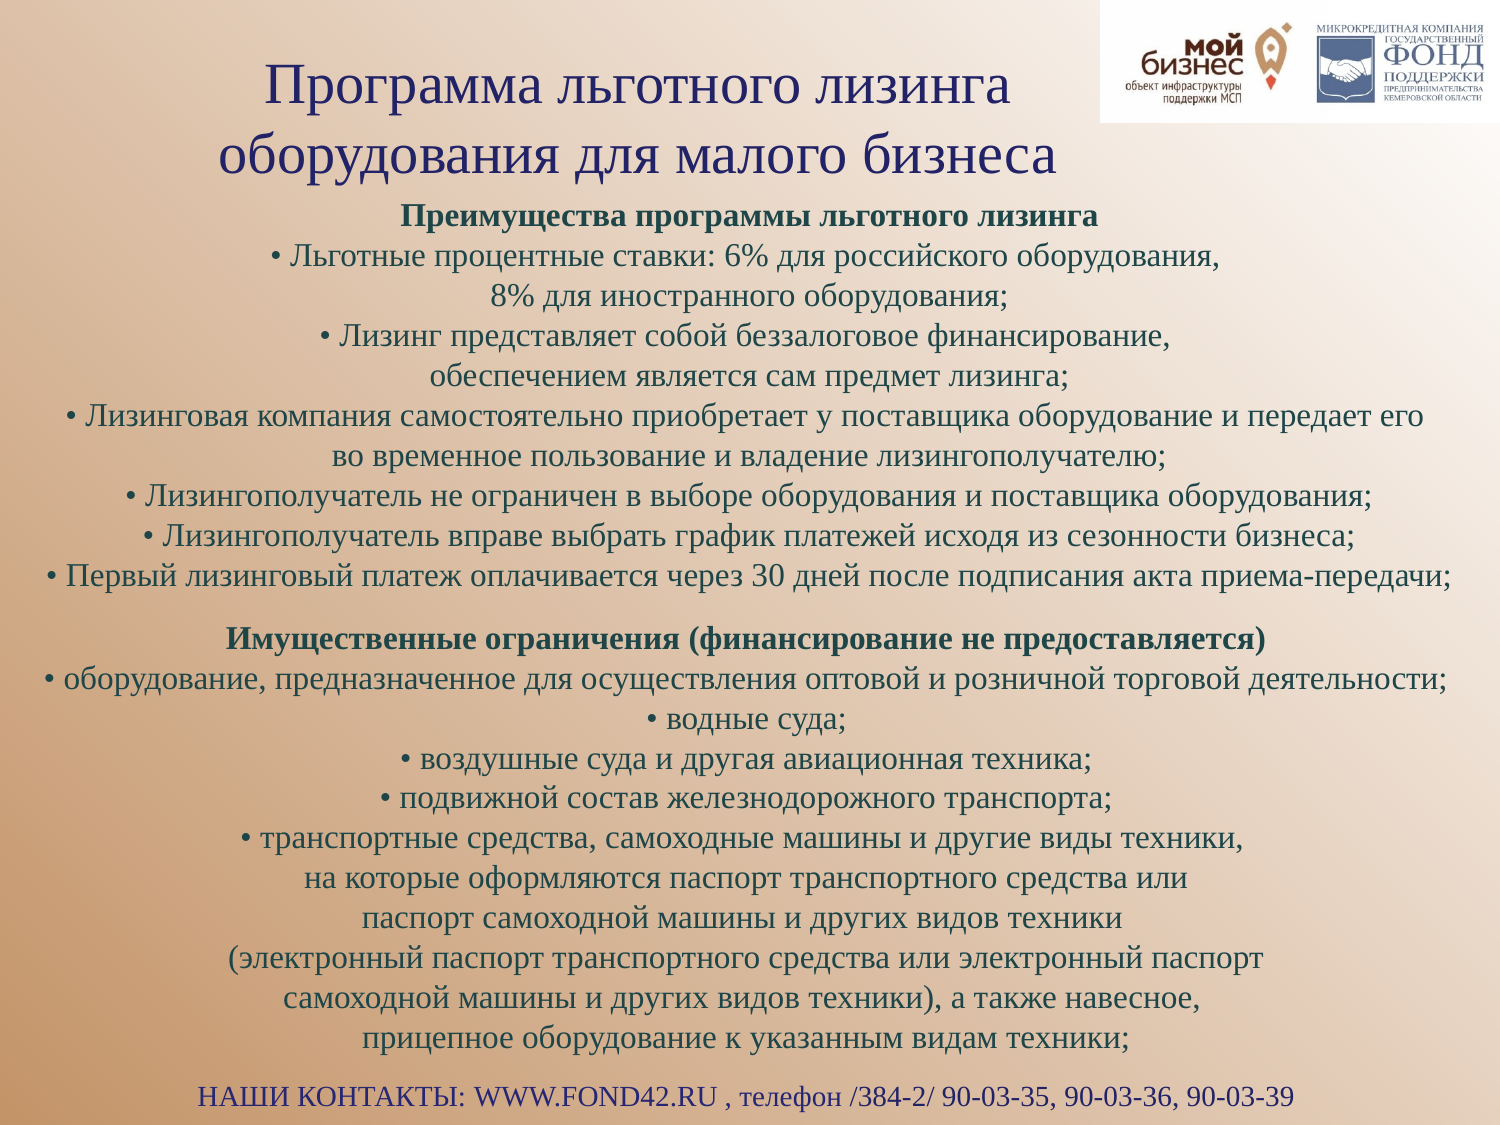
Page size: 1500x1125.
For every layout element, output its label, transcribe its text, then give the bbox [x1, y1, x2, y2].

title Программа льготного лизинга оборудования для малого бизнеса [17, 44, 1258, 186]
text_box Имущественные ограничения (финансирование не предоставляется) • оборудование, предназначенное для осуществления оптовой и розничной торговой деятельности; • водные суда; • воздушные суда и другая авиационная техника; • подвижной состав железнодорожного транспорта; • транспортные средства, самоходные машины и другие виды техники, на которые оформляются паспорт транспортного средства или паспорт самоходной машины и других видов техники (электронный паспорт транспортного средства или электронный паспорт самоходной машины и других видов техники), а также навесное, прицепное оборудование к указанным видам техники; [0, 608, 1497, 1063]
picture [1099, 0, 1500, 124]
footer НАШИ КОНТАКТЫ: WWW.FOND42.RU , телефон /384-2/ 90-03-35, 90-03-36, 90-03-39 [0, 1069, 1500, 1124]
text_box Преимущества программы льготного лизинга • Льготные процентные ставки: 6% для российского оборудования, 8% для иностранного оборудования; • Лизинг представляет собой беззалоговое финансирование, обеспечением является сам предмет лизинга; • Лизинговая компания самостоятельно приобретает у поставщика оборудование и передает его во временное пользование и владение лизингополучателю; • Лизингополучатель не ограничен в выборе оборудования и поставщика оборудования; • Лизингополучатель вправе выбрать график платежей исходя из сезонности бизнеса; • Первый лизинговый платеж оплачивается через 30 дней после подписания акта приема-передачи; [0, 186, 1500, 601]
